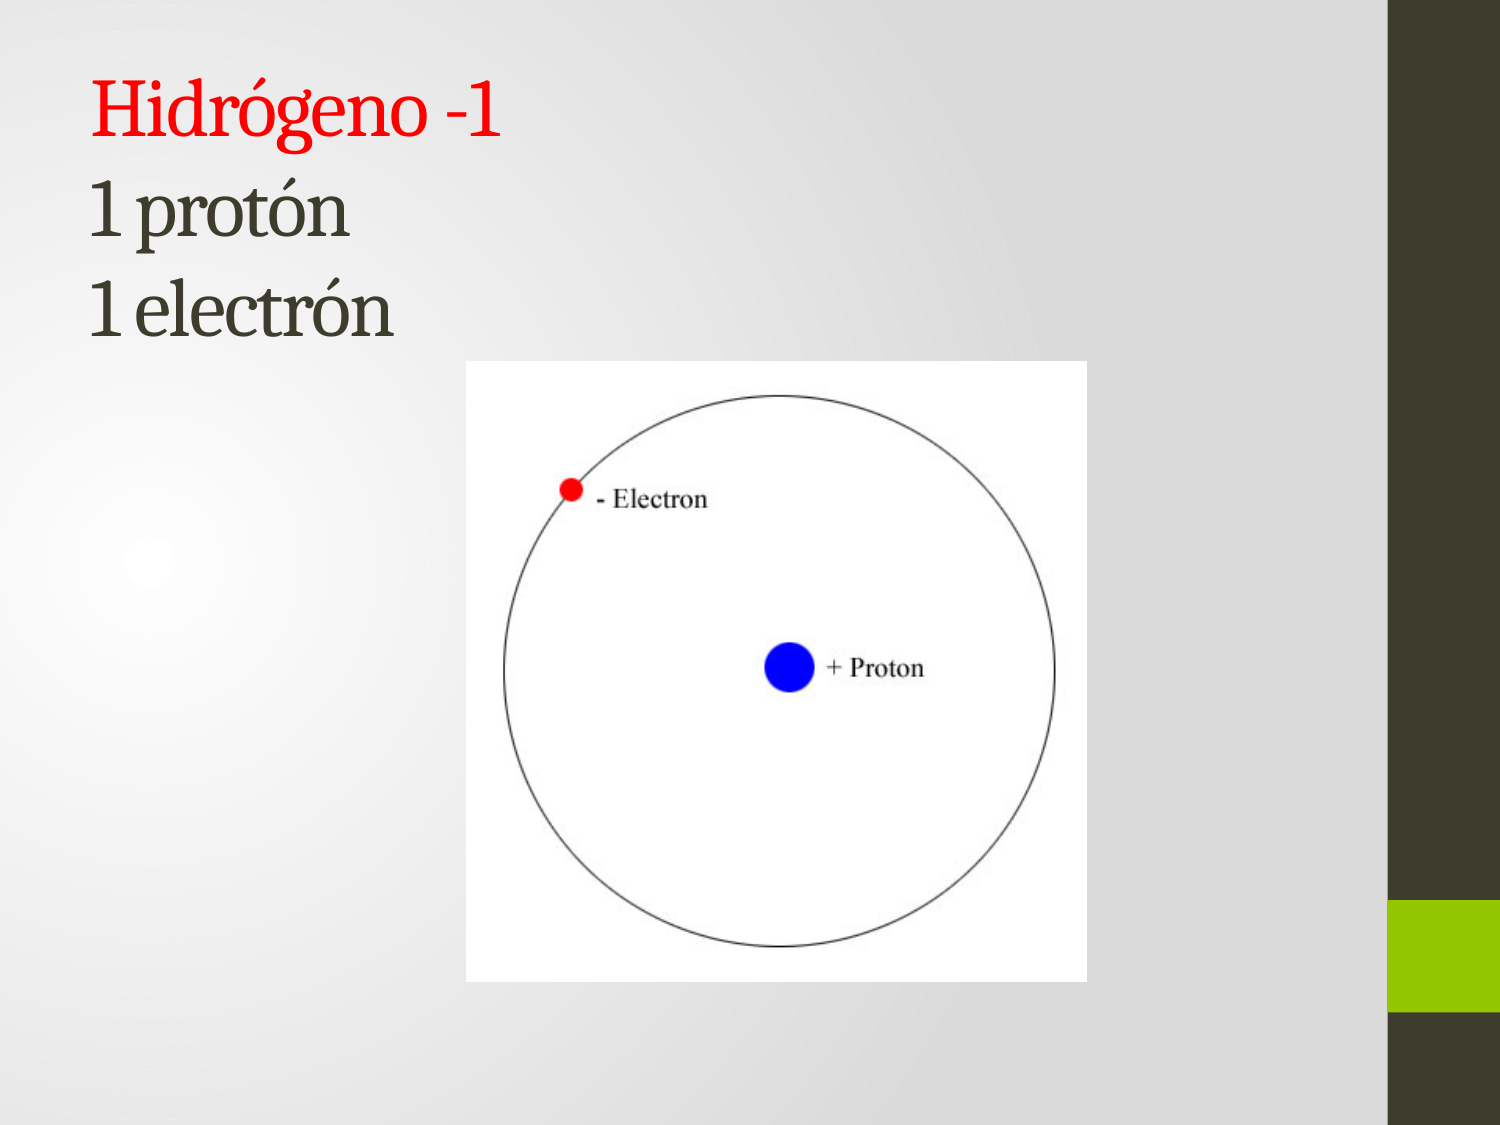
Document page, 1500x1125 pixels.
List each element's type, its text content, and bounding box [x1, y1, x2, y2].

title Hidrógeno -1 1 protón 1 electrón [75, 45, 1425, 362]
picture [465, 361, 1088, 983]
